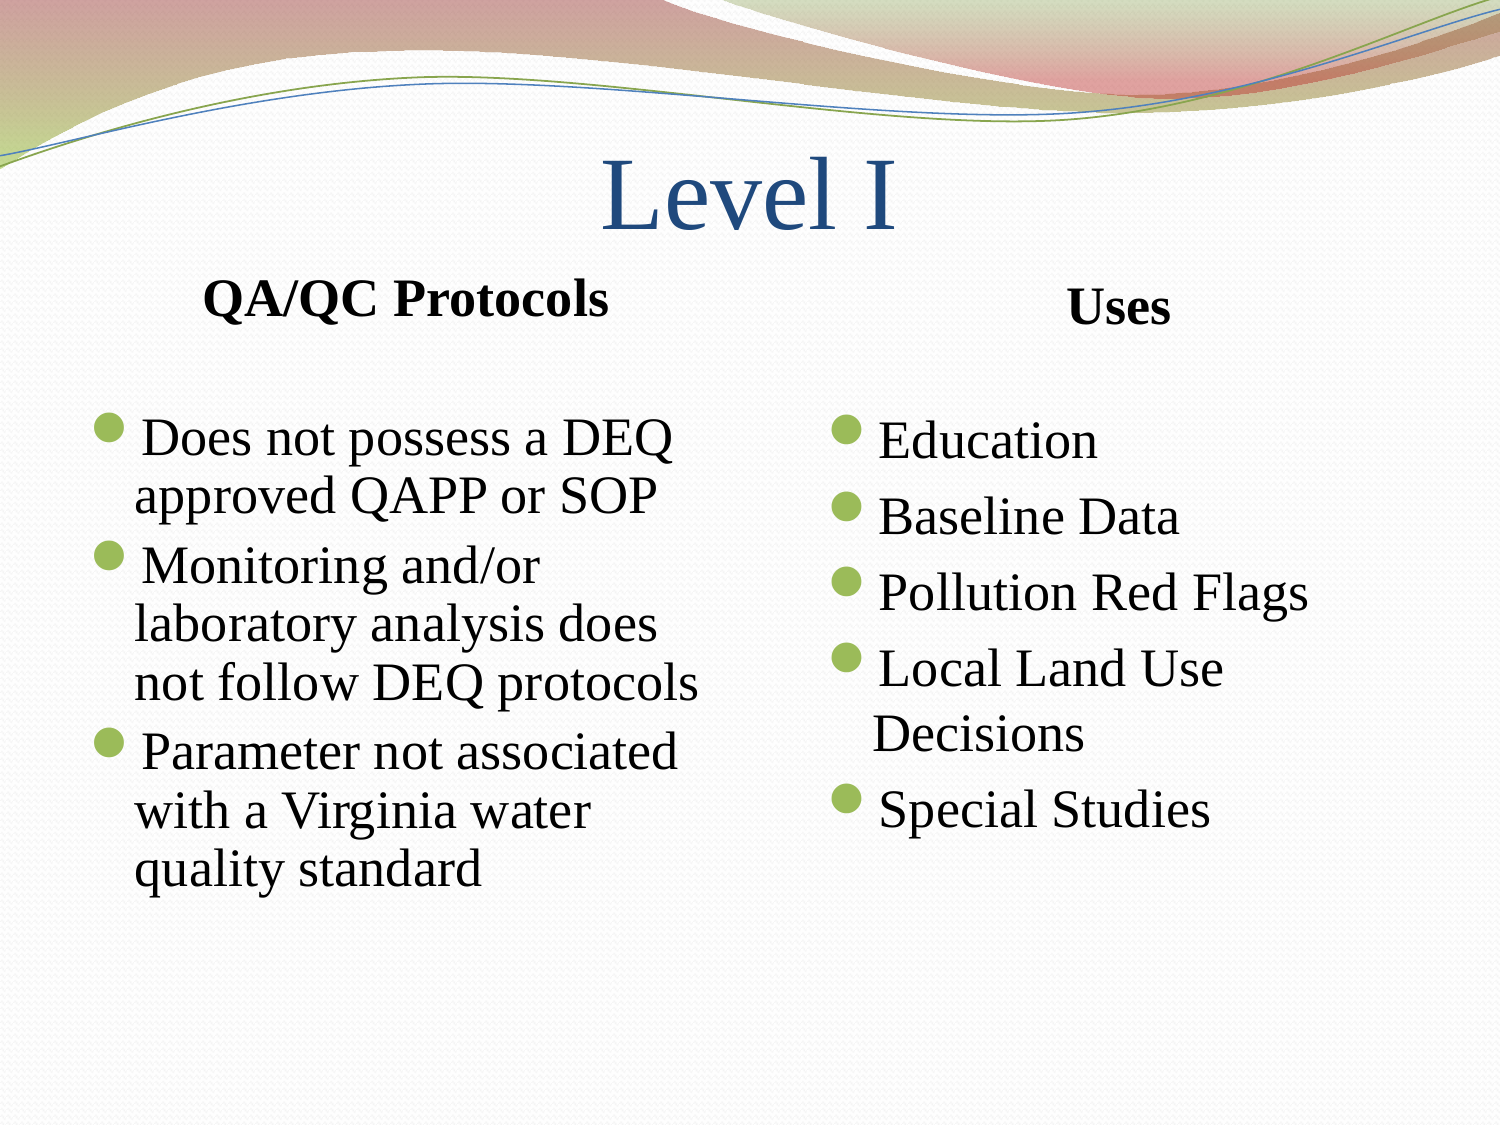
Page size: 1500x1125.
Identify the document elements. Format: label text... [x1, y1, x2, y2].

list Uses Education Baseline Data Pollution Red Flags Local Land Use Decisions Special Studies [812, 262, 1425, 1005]
list QA/QC Protocols Does not possess a DEQ approved QAPP or SOP Monitoring and/or laboratory analysis does not follow DEQ protocols Parameter not associated with a Virginia water quality standard [75, 262, 737, 1038]
title Level I [75, 115, 1425, 250]
